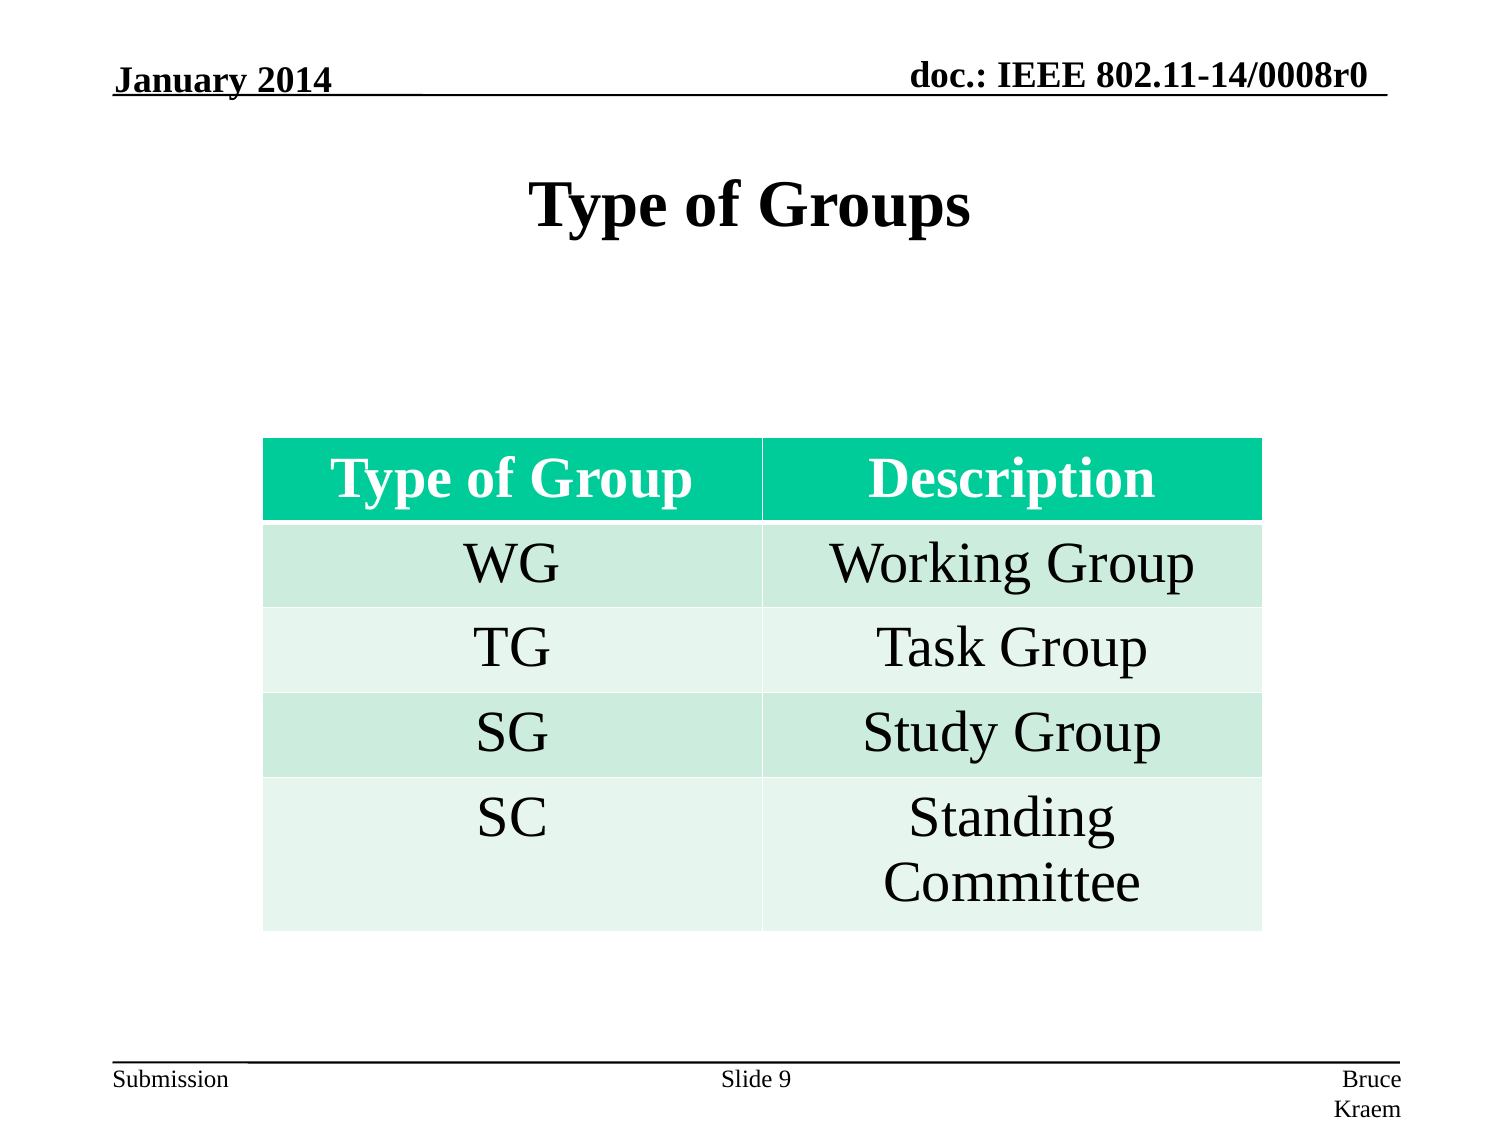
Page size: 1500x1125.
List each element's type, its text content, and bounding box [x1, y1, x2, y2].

slide_number Slide 9 [712, 1062, 800, 1093]
table_header Type of Group [263, 438, 762, 520]
table_cell SG [263, 693, 762, 777]
title Type of Groups [112, 112, 1388, 288]
table_header Description [763, 438, 1262, 520]
table_cell Working Group [763, 525, 1262, 607]
table_cell Standing Committee [763, 778, 1262, 931]
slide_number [114, 54, 335, 100]
table_cell Task Group [763, 608, 1262, 692]
table_cell Study Group [763, 693, 1262, 777]
table_cell WG [263, 525, 762, 607]
table_cell SC [263, 778, 762, 931]
table_cell TG [263, 608, 762, 692]
footer Bruce Kraemer, Marvell [1325, 1062, 1402, 1093]
